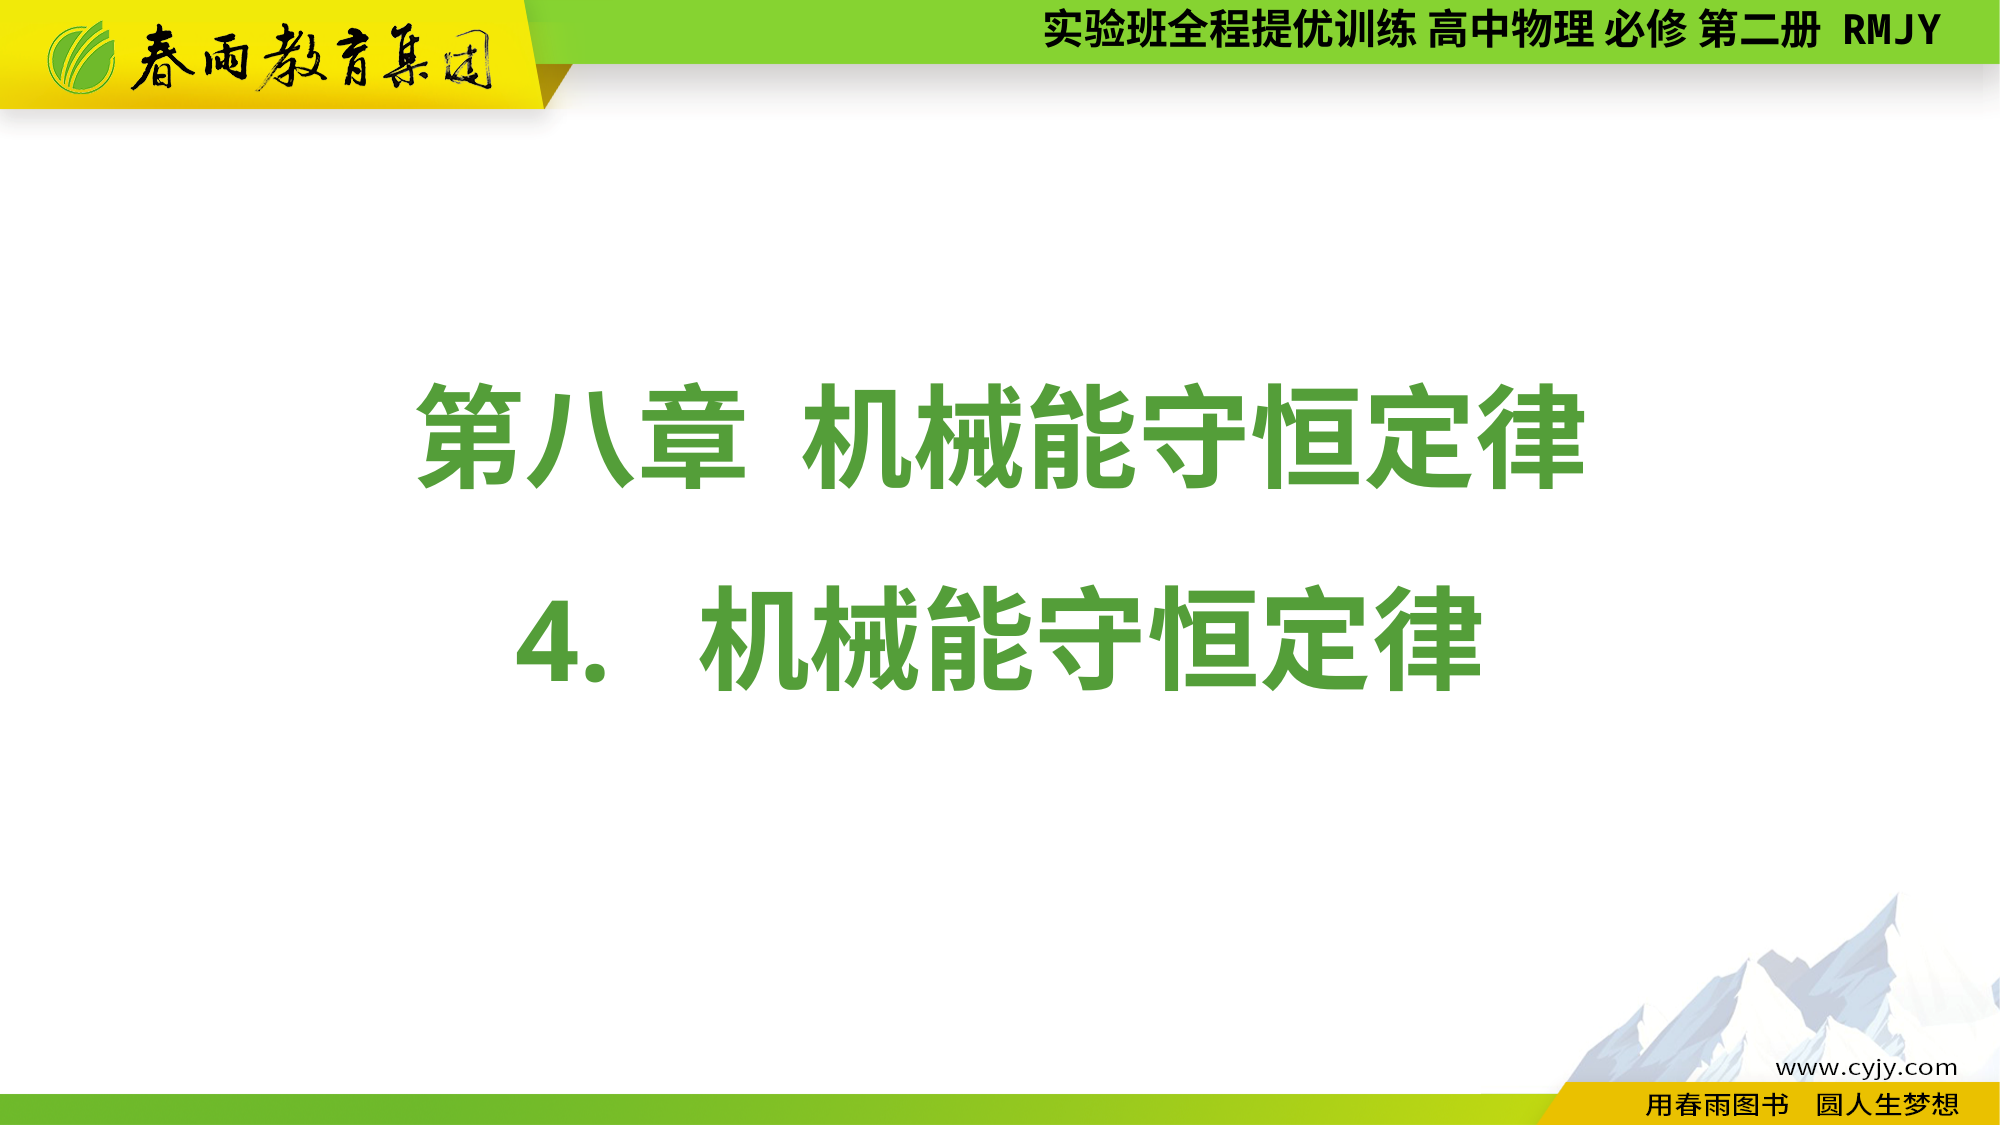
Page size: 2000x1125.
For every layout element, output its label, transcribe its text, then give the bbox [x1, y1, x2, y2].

text_box 第八章 机械能守恒定律 4. 机械能守恒定律 [54, 291, 1946, 712]
picture [0, 0, 2000, 1125]
